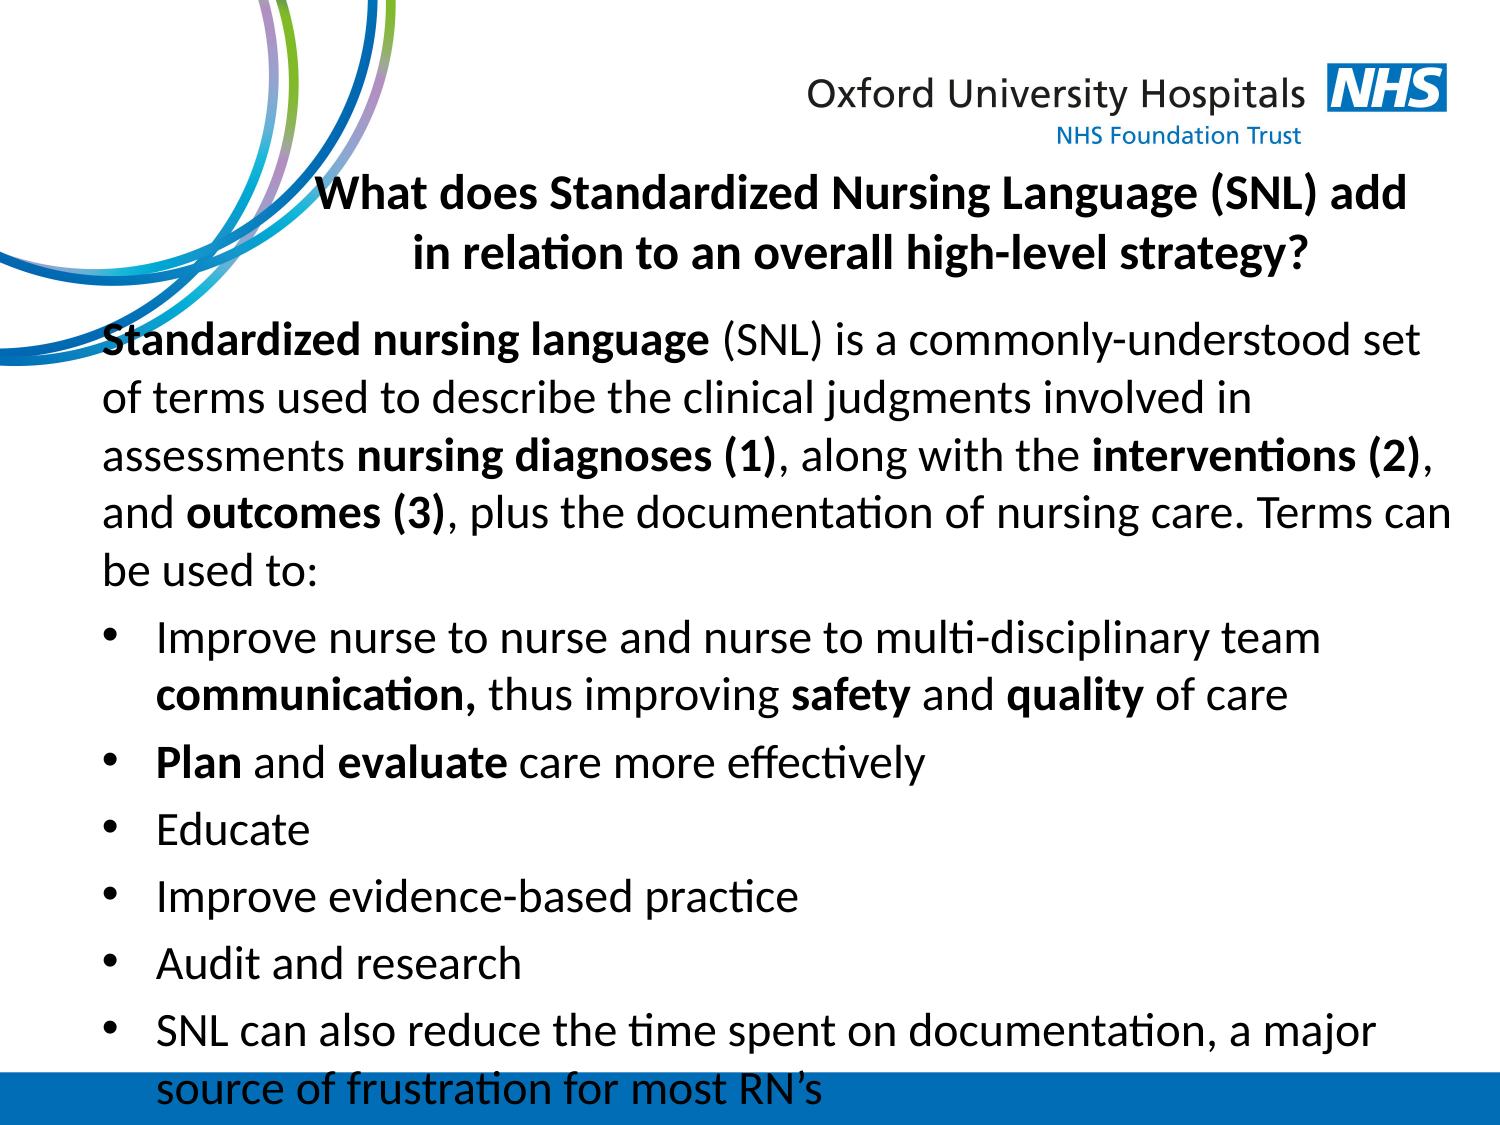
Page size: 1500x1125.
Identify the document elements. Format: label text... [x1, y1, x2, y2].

picture [0, 0, 1500, 1125]
title What does Standardized Nursing Language (SNL) add in relation to an overall high-level strategy? [298, 151, 1425, 289]
list Standardized nursing language (SNL) is a commonly-understood set of terms used to describe the clinical judgments involved in assessments nursing diagnoses (1), along with the interventions (2), and outcomes (3), plus the documentation of nursing care. Terms can be used to: Improve nurse to nurse and nurse to multi-disciplinary team communication, thus improving safety and quality of care Plan and evaluate care more effectively Educate Improve evidence-based practice Audit and research SNL can also reduce the time spent on documentation, a major source of frustration for most RN’s [86, 300, 1485, 1125]
